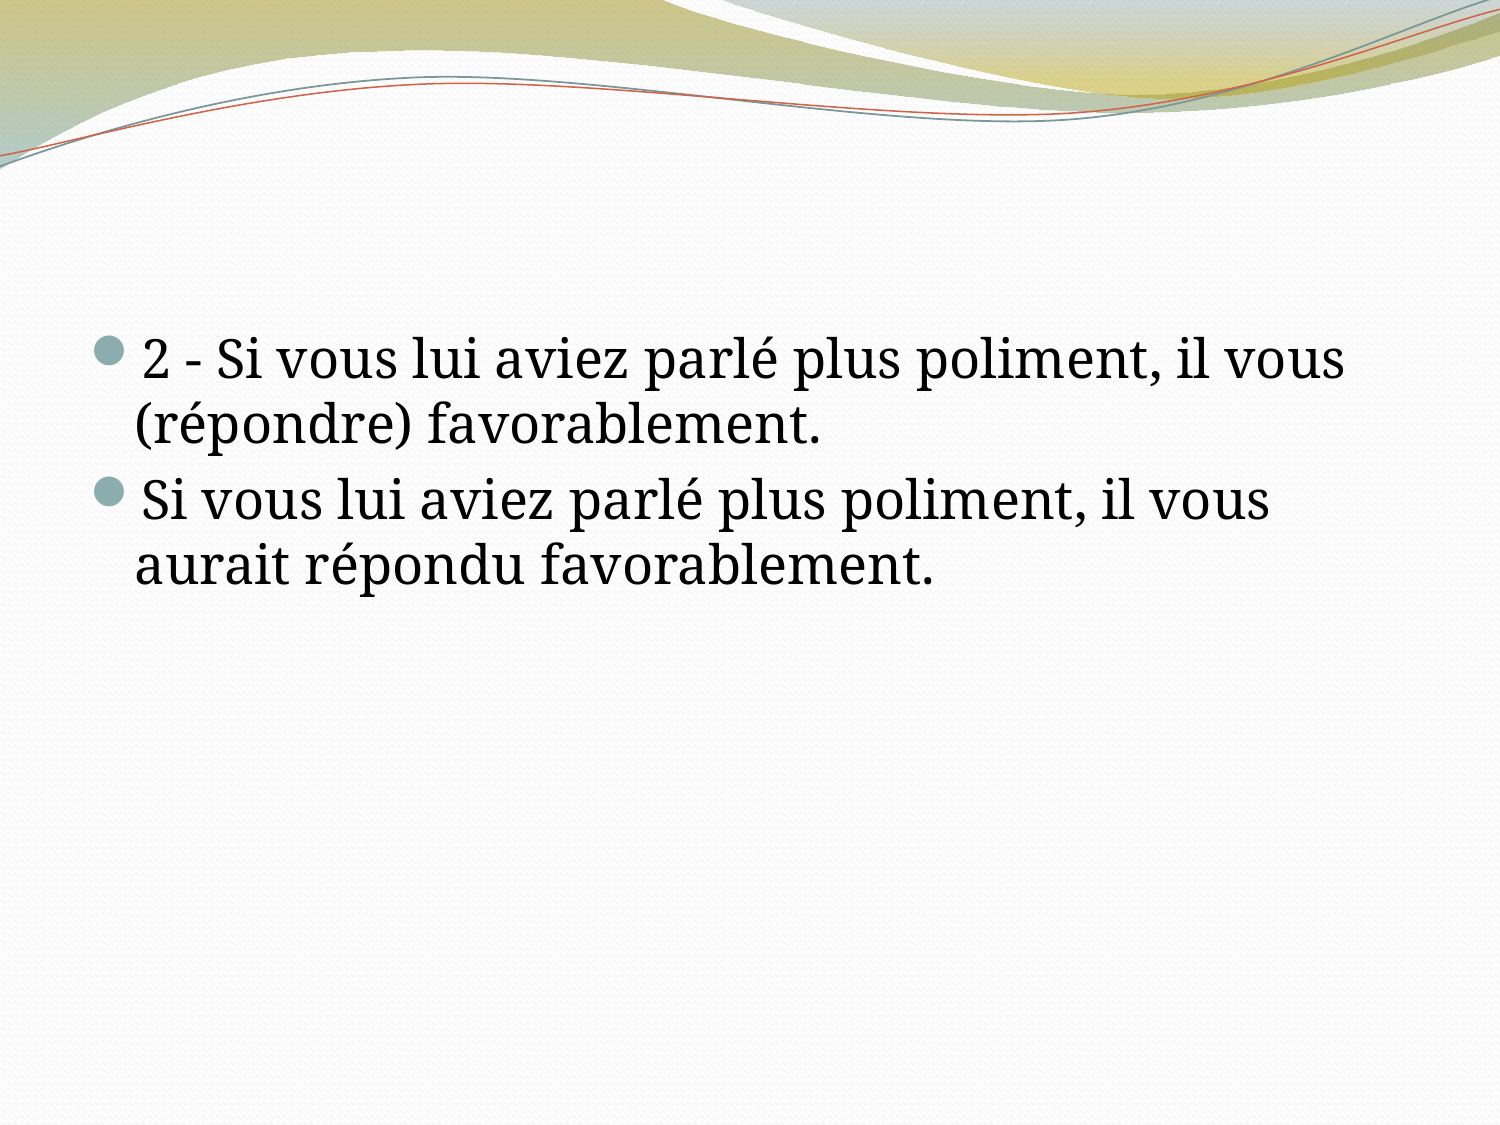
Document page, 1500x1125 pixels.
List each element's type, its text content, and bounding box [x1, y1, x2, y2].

list 2 - Si vous lui aviez parlé plus poliment, il vous (répondre) favorablement. Si vous lui aviez parlé plus poliment, il vous aurait répondu favorablement. [75, 317, 1425, 1038]
